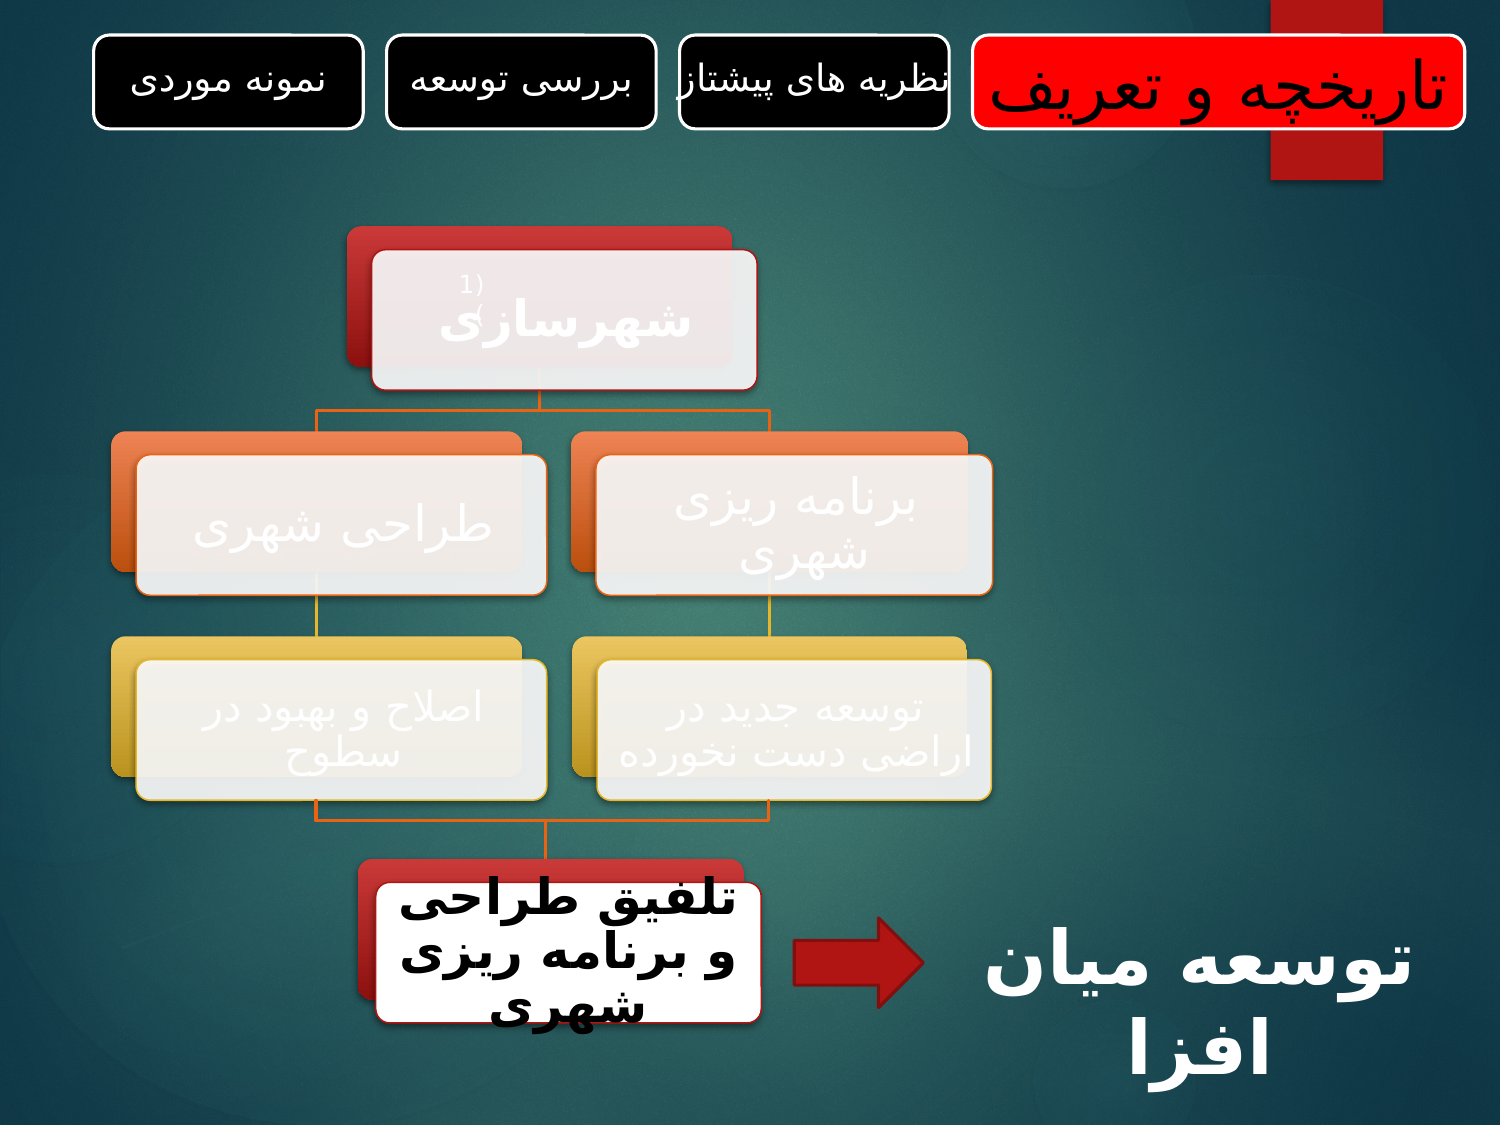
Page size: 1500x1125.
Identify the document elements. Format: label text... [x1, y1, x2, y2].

text_box [792, 916, 925, 1009]
text_box [678, 33, 950, 46]
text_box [0, 225, 1191, 801]
text_box تاریخچه و تعریف [972, 35, 1465, 130]
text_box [315, 800, 770, 866]
text_box بررسی توسعه [386, 46, 657, 107]
text_box نظریه های پیشتاز [657, 46, 973, 107]
text_box [385, 33, 658, 131]
text_box توسعه میان افزا [956, 902, 1443, 1098]
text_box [357, 858, 762, 1024]
text_box [677, 107, 951, 131]
text_box [92, 33, 365, 131]
text_box نمونه موردی [93, 46, 364, 107]
